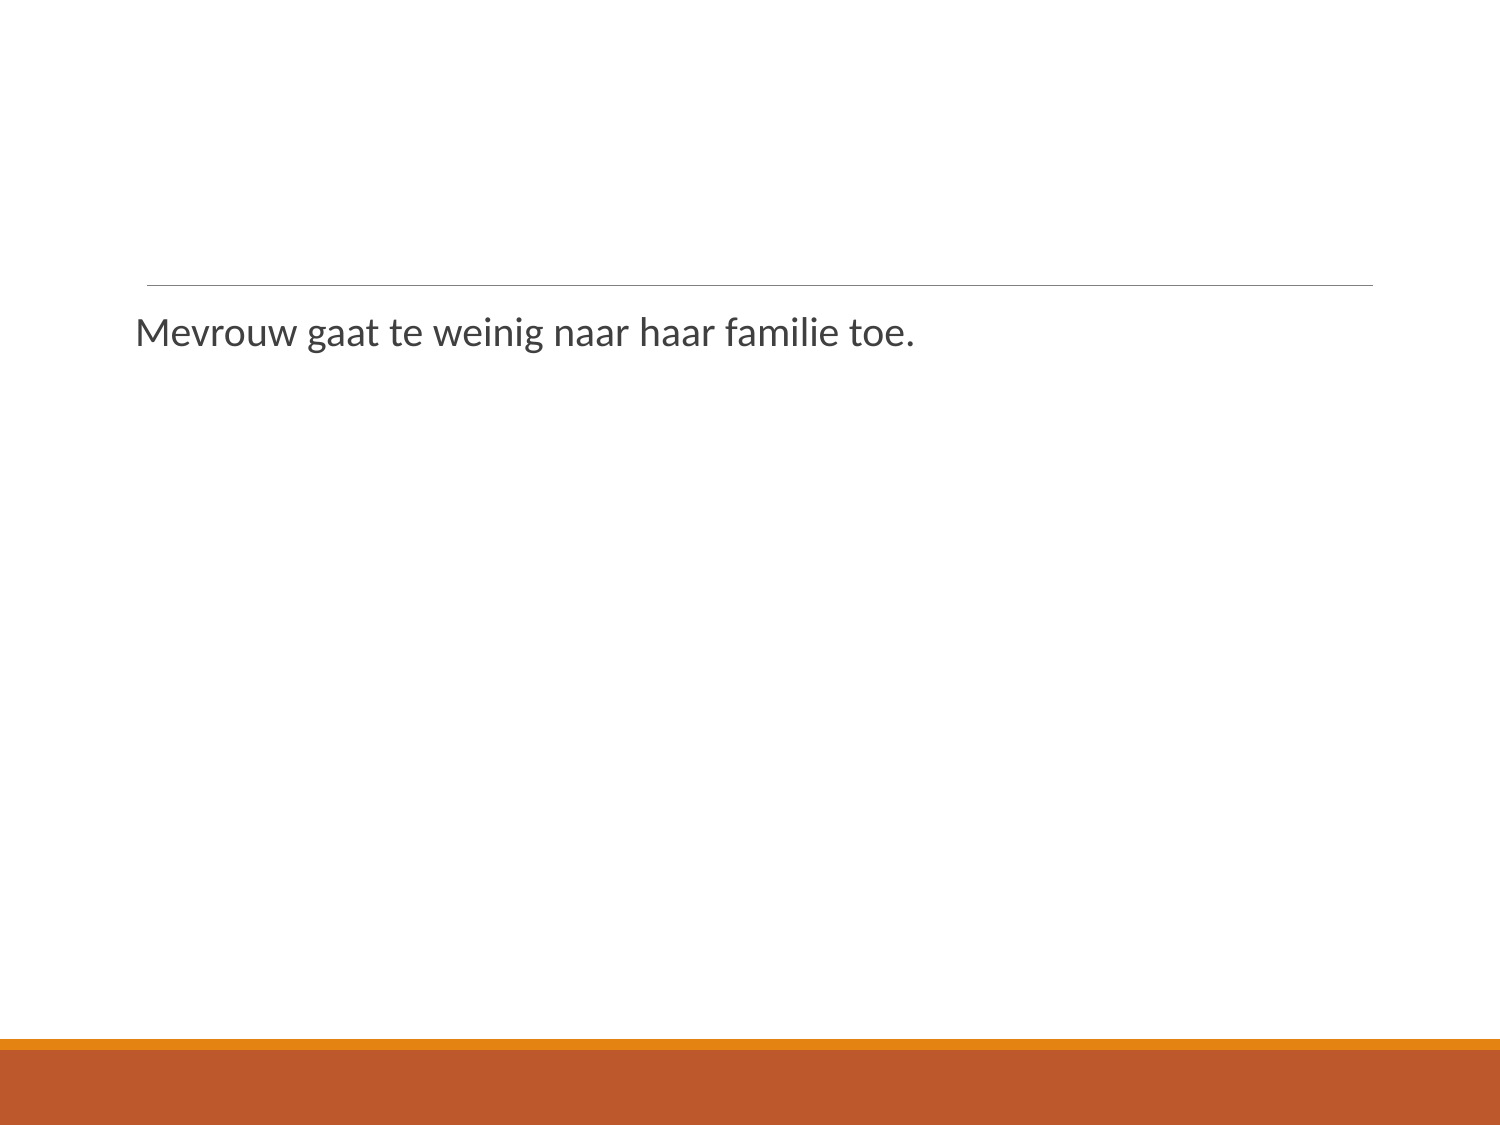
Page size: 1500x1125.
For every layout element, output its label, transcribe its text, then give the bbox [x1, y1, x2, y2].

list Mevrouw gaat te weinig naar haar familie toe. [135, 302, 1373, 963]
